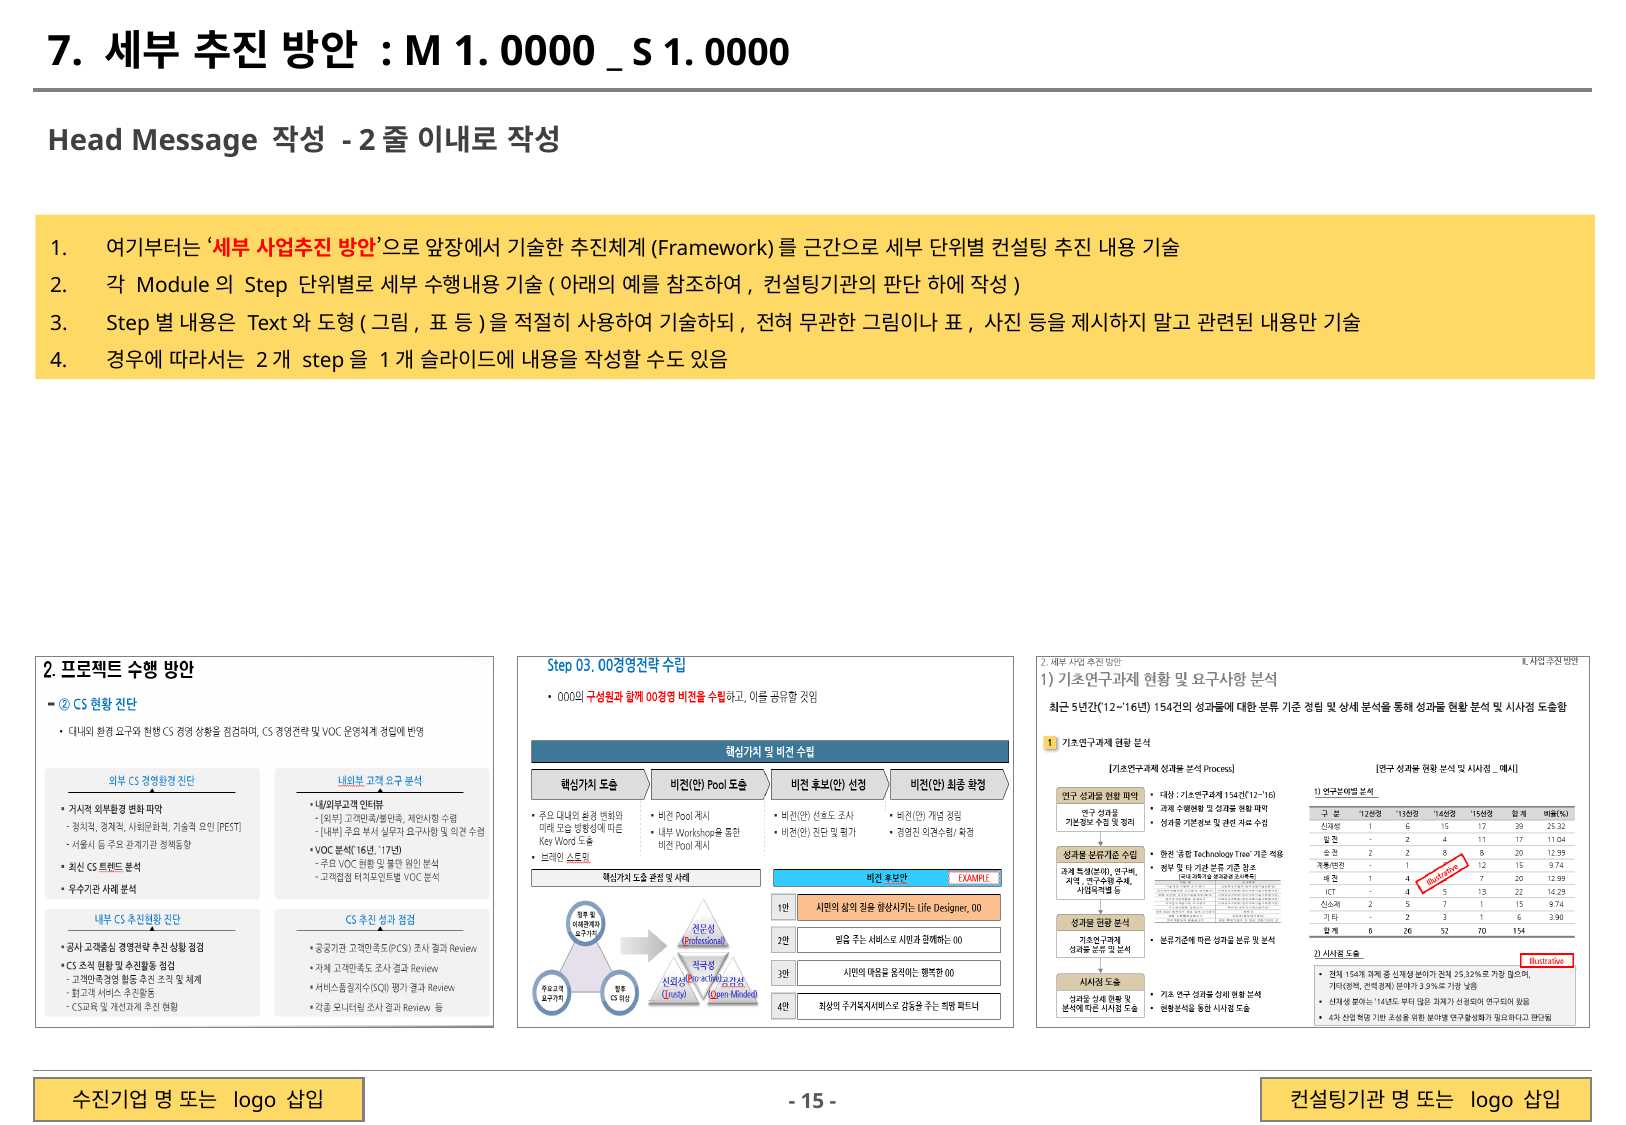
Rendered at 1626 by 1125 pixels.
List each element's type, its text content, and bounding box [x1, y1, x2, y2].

picture [1036, 656, 1590, 1029]
text_box 7. 세부 추진 방안 : M 1. 0000 _ S 1. 0000 [32, 16, 1061, 81]
picture [517, 656, 1014, 1029]
picture [35, 656, 494, 1029]
text_box 여기부터는 ‘세부 사업추진 방안’으로 앞장에서 기술한 추진체계(Framework)를 근간으로 세부 단위별 컨설팅 추진 내용 기술 각 Module의 Step 단위별로 세부 수행내용 기술(아래의 예를 참조하여, 컨설팅기관의 판단 하에 작성) Step별 내용은 Text와 도형(그림, 표 등)을 적절히 사용하여 기술하되, 전혀 무관한 그림이나 표, 사진 등을 제시하지 말고 관련된 내용만 기술 경우에 따라서는 2개 step을 1개 슬라이드에 내용을 작성할 수도 있음 [35, 214, 1595, 380]
text_box Head Message 작성 - 2줄 이내로 작성 [32, 113, 1593, 164]
